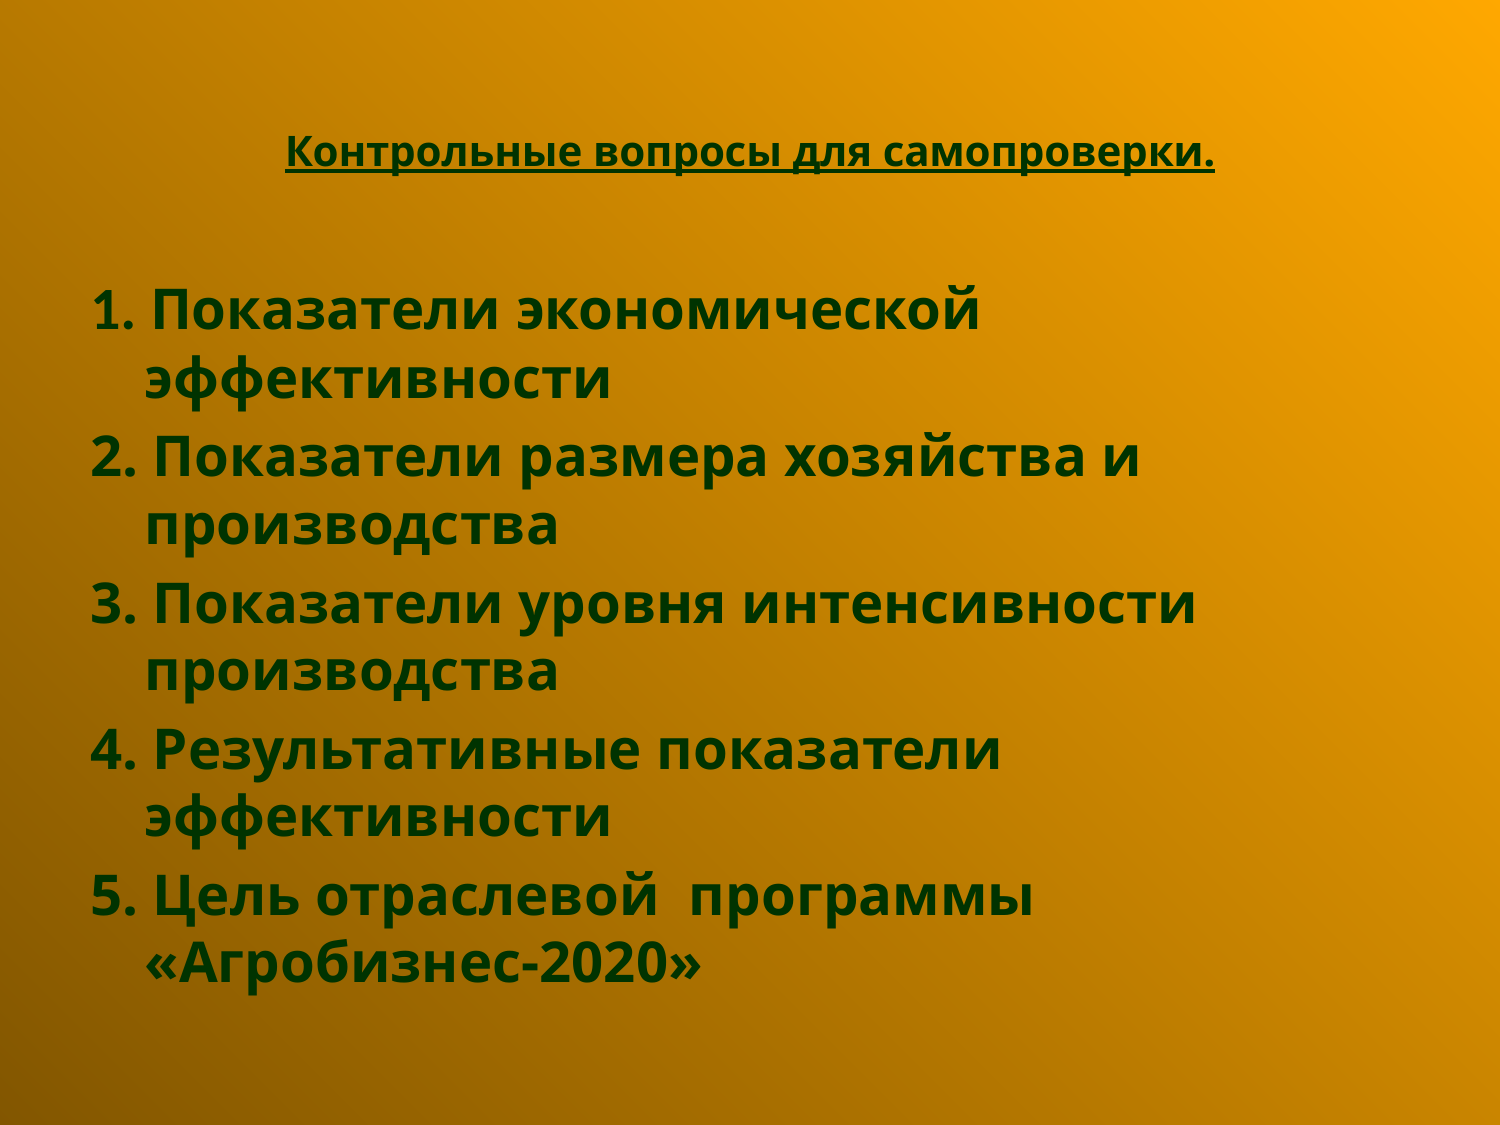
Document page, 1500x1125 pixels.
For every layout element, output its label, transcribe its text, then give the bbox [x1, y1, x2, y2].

title Контрольные вопросы для самопроверки. [75, 45, 1425, 233]
list 1. Показатели экономической эффективности 2. Показатели размера хозяйства и производства 3. Показатели уровня интенсивности производства 4. Результативные показатели эффективности 5. Цель отраслевой программы «Агробизнес-2020» [75, 262, 1454, 1005]
